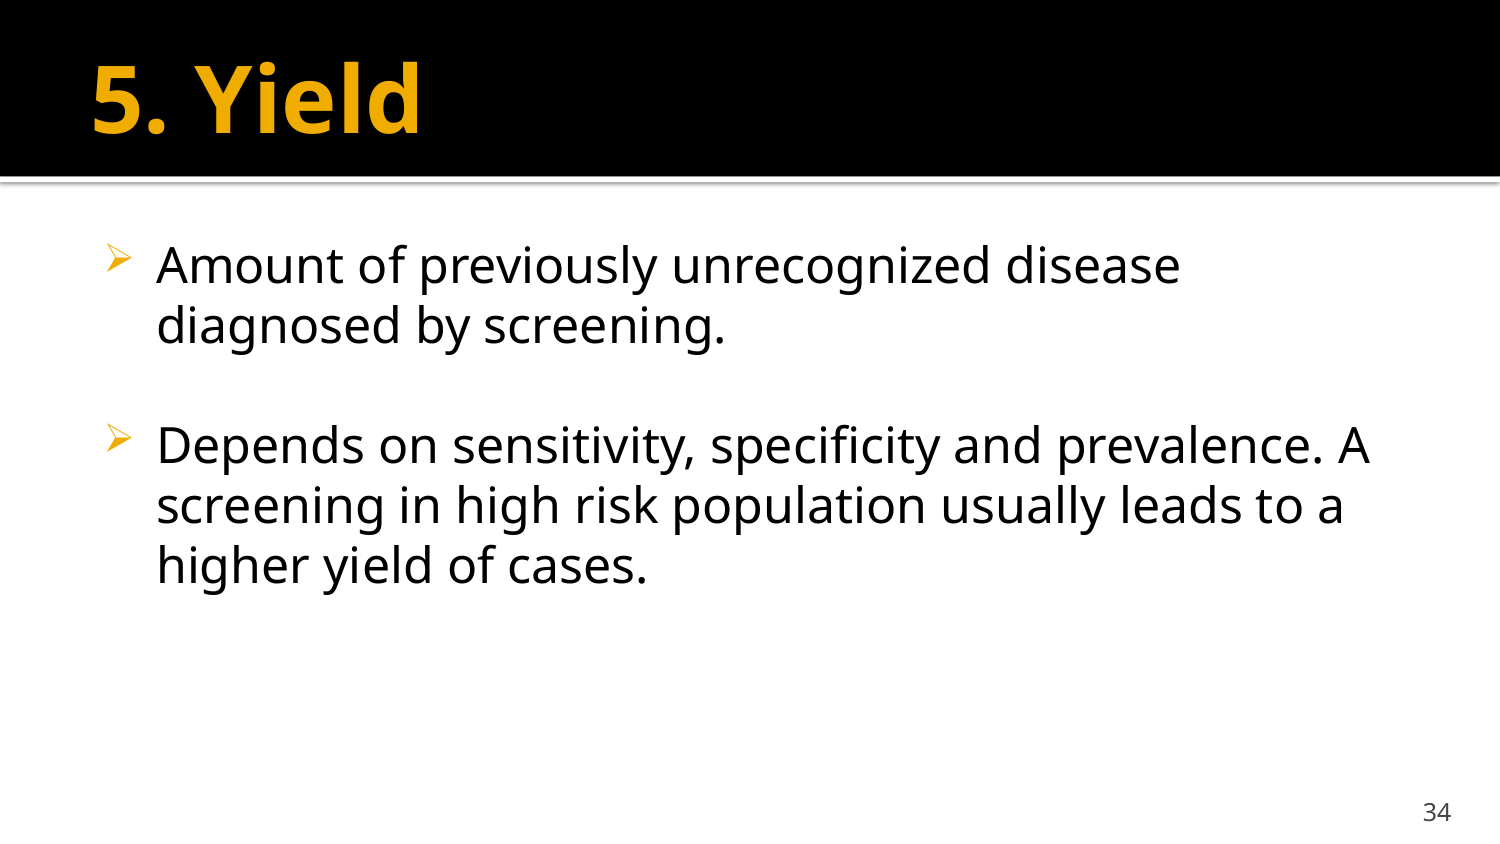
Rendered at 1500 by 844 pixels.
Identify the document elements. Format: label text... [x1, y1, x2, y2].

list Amount of previously unrecognized disease diagnosed by screening. Depends on sensitivity, specificity and prevalence. A screening in high risk population usually leads to a higher yield of cases. [75, 218, 1425, 788]
slide_number 34 [1345, 796, 1467, 831]
title 5. Yield [75, 19, 1425, 174]
